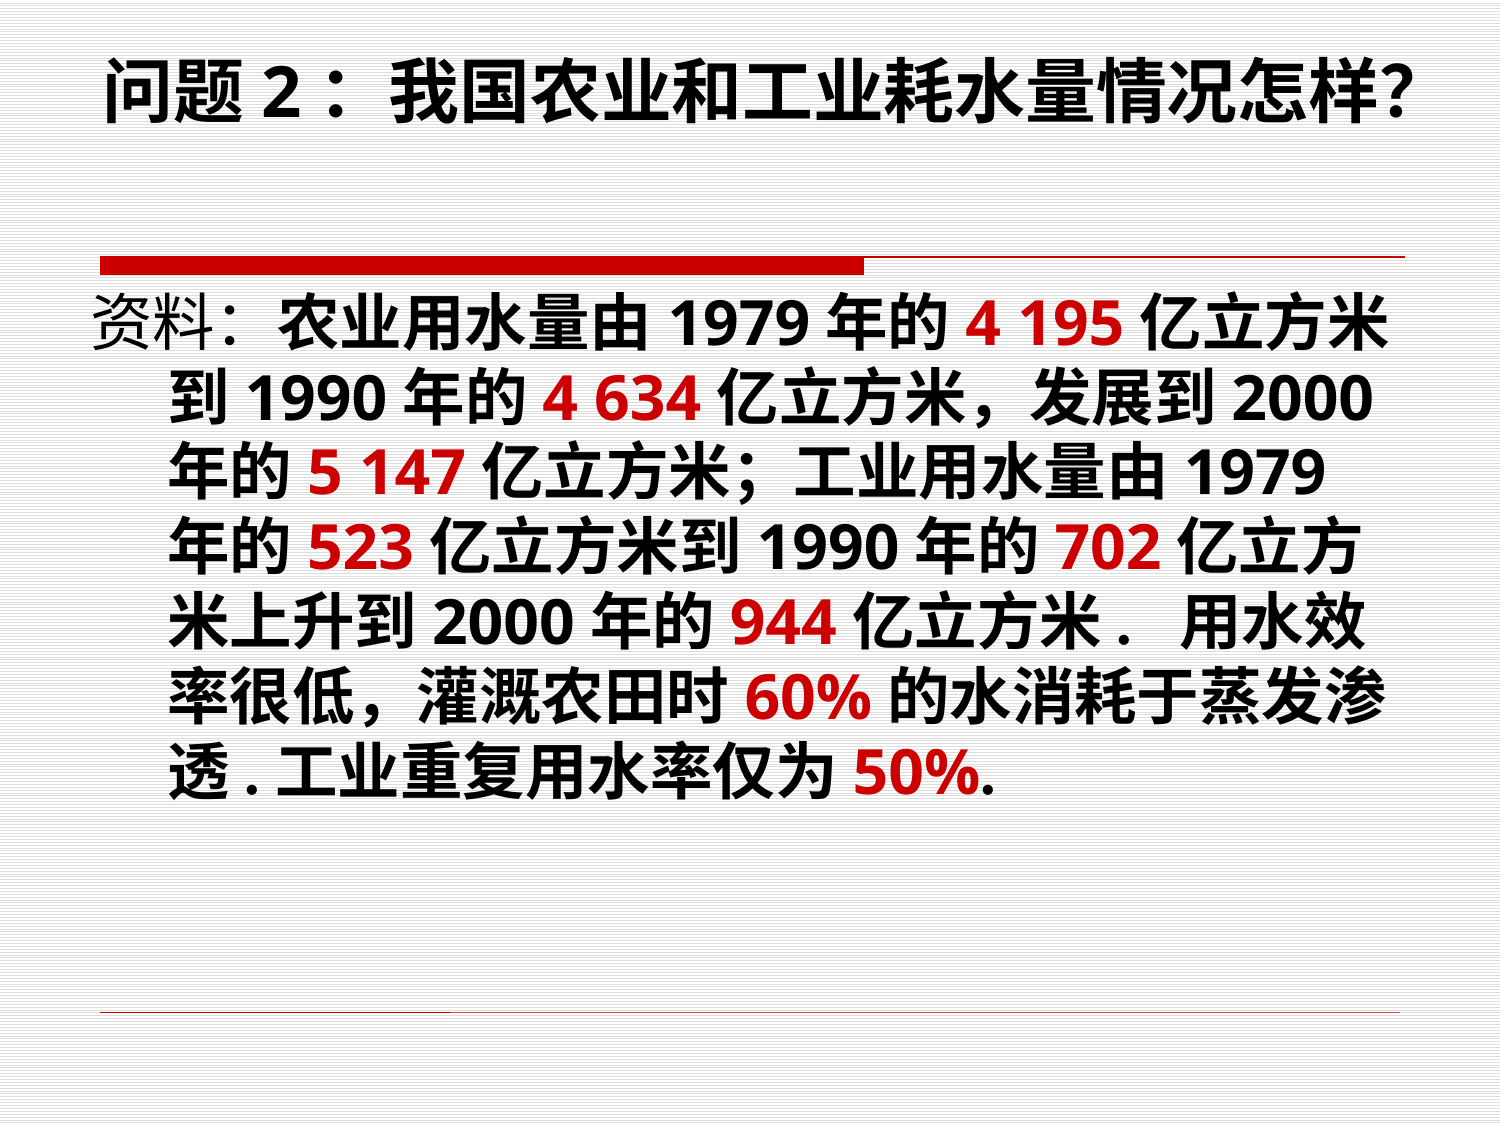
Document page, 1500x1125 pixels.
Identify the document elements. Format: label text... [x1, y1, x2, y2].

list 资料：农业用水量由1979年的4 195亿立方米到1990年的4 634亿立方米，发展到2000年的5 147亿立方米；工业用水量由1979年的523亿立方米到1990年的702亿立方米上升到2000年的944亿立方米. 用水效率很低，灌溉农田时60%的水消耗于蒸发渗透.工业重复用水率仅为50%. [75, 275, 1407, 975]
title 问题2：我国农业和工业耗水量情况怎样？ [87, 24, 1444, 225]
